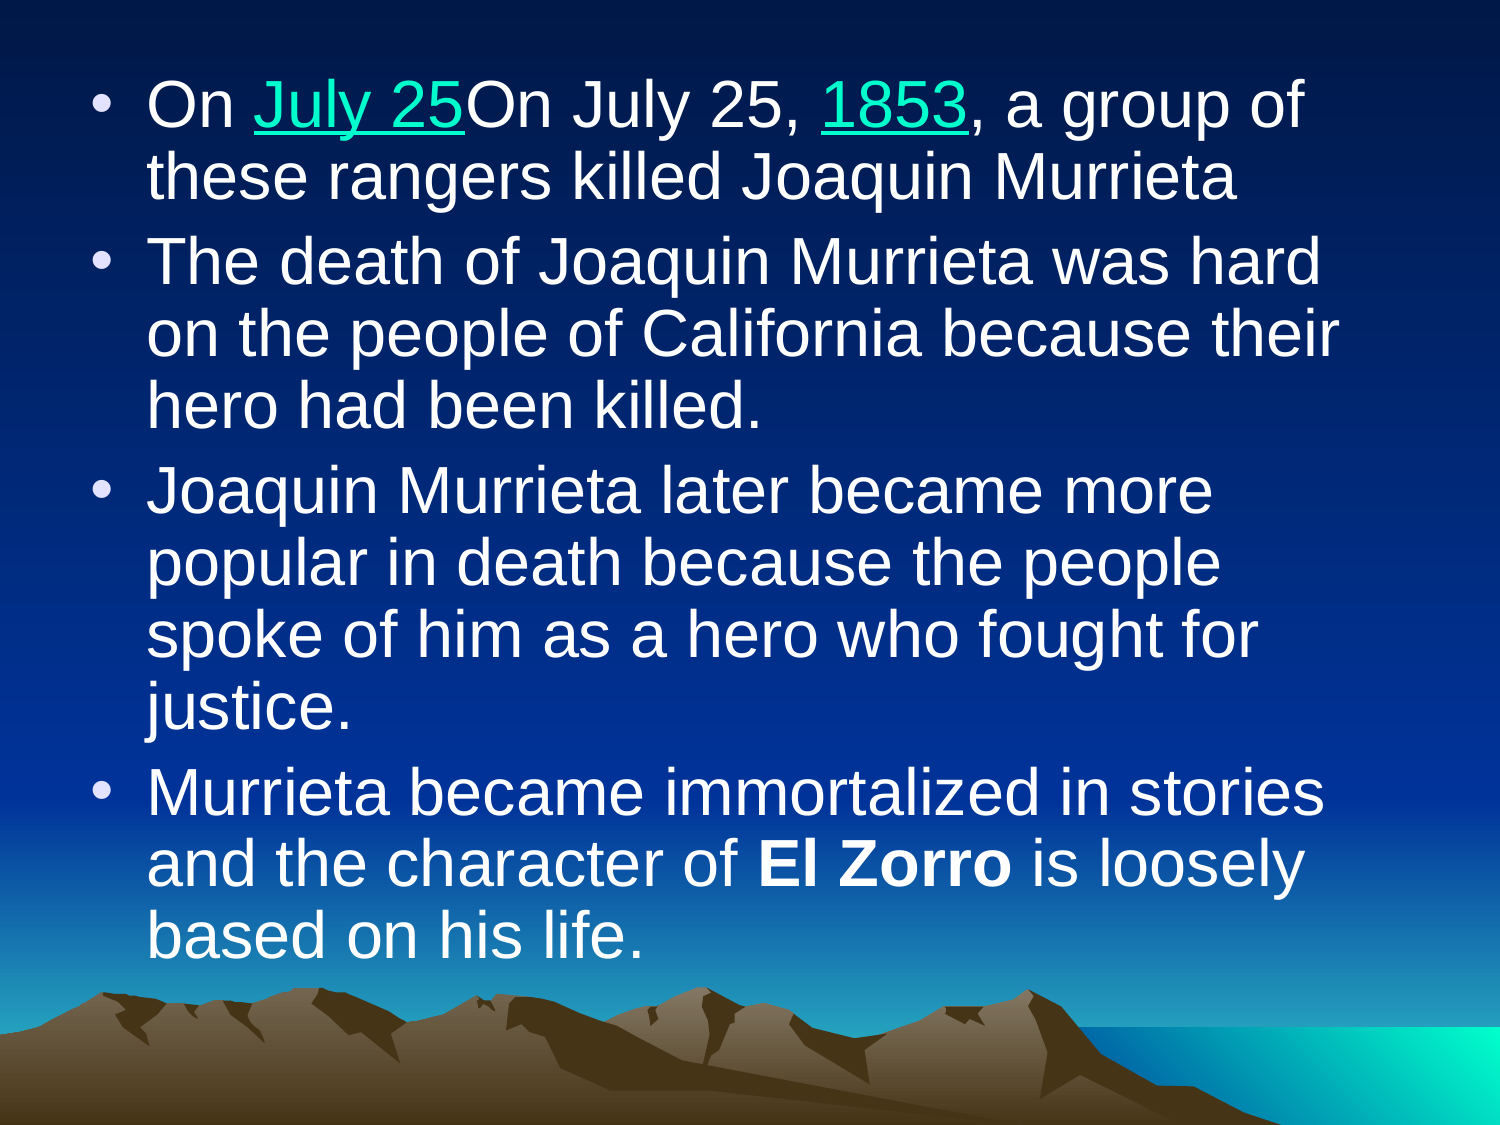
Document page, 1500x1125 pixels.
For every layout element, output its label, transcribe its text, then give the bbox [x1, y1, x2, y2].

list On July 25On July 25, 1853, a group of these rangers killed Joaquin Murrieta The death of Joaquin Murrieta was hard on the people of California because their hero had been killed. Joaquin Murrieta later became more popular in death because the people spoke of him as a hero who fought for justice. Murrieta became immortalized in stories and the character of El Zorro is loosely based on his life. [75, 62, 1425, 1005]
